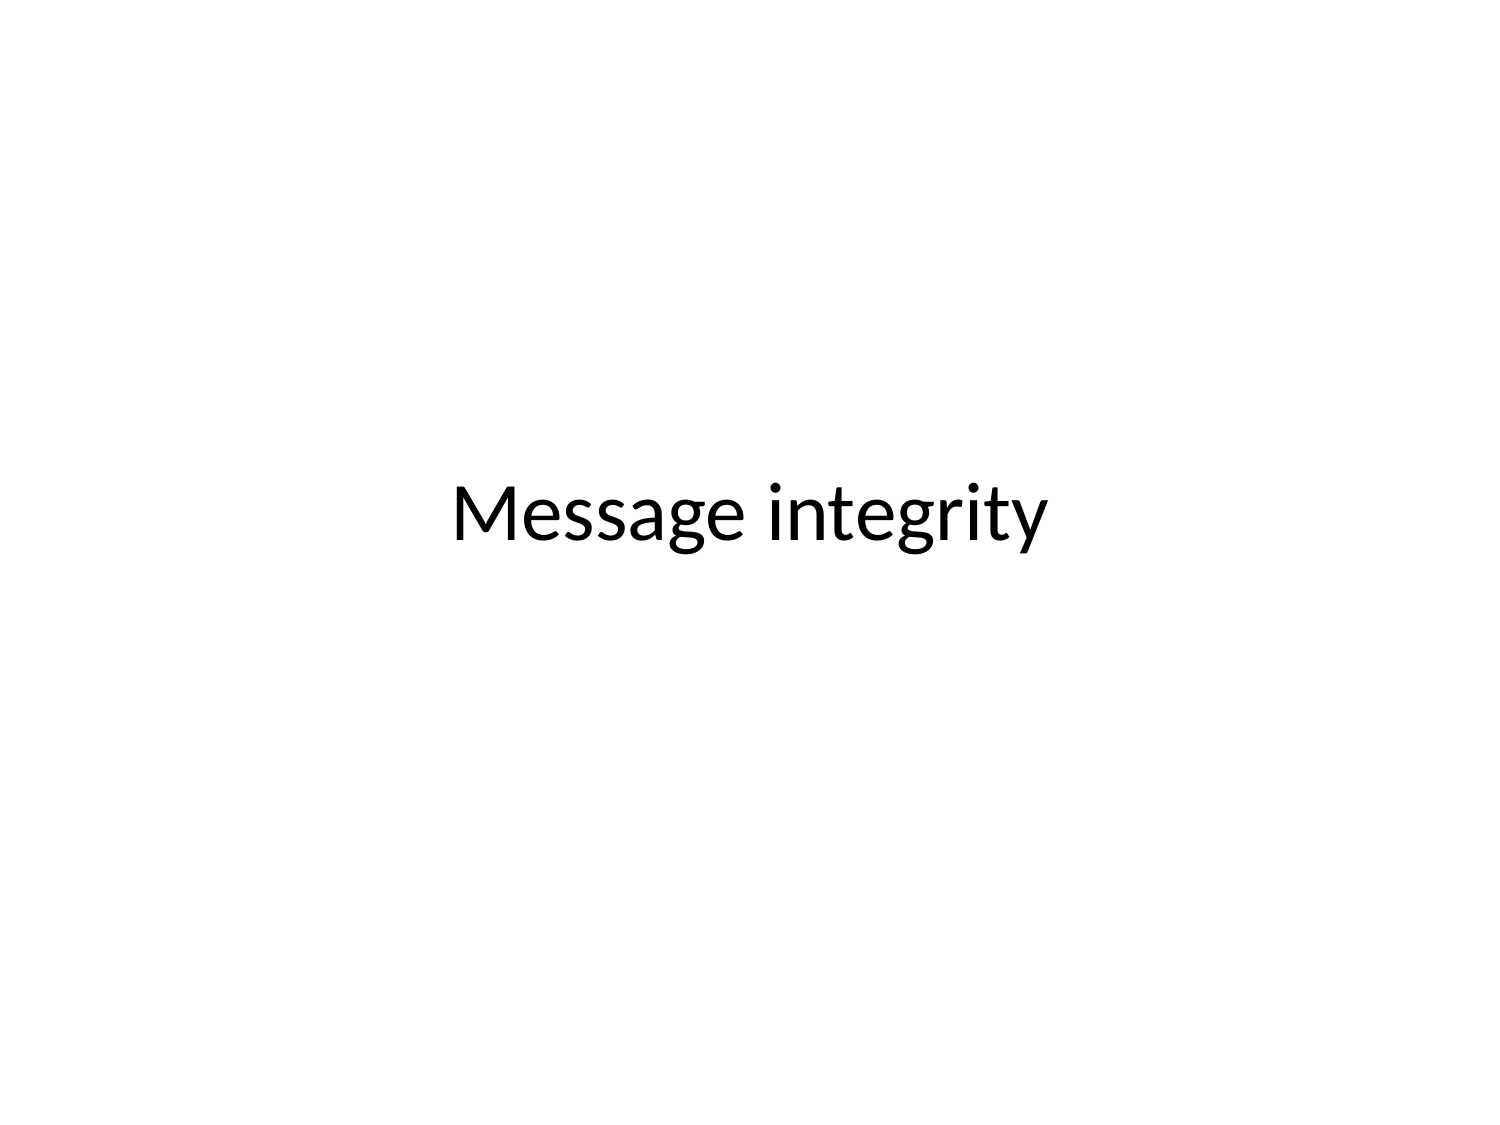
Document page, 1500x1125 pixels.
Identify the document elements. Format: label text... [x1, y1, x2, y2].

subtitle Message integrity [225, 450, 1275, 738]
